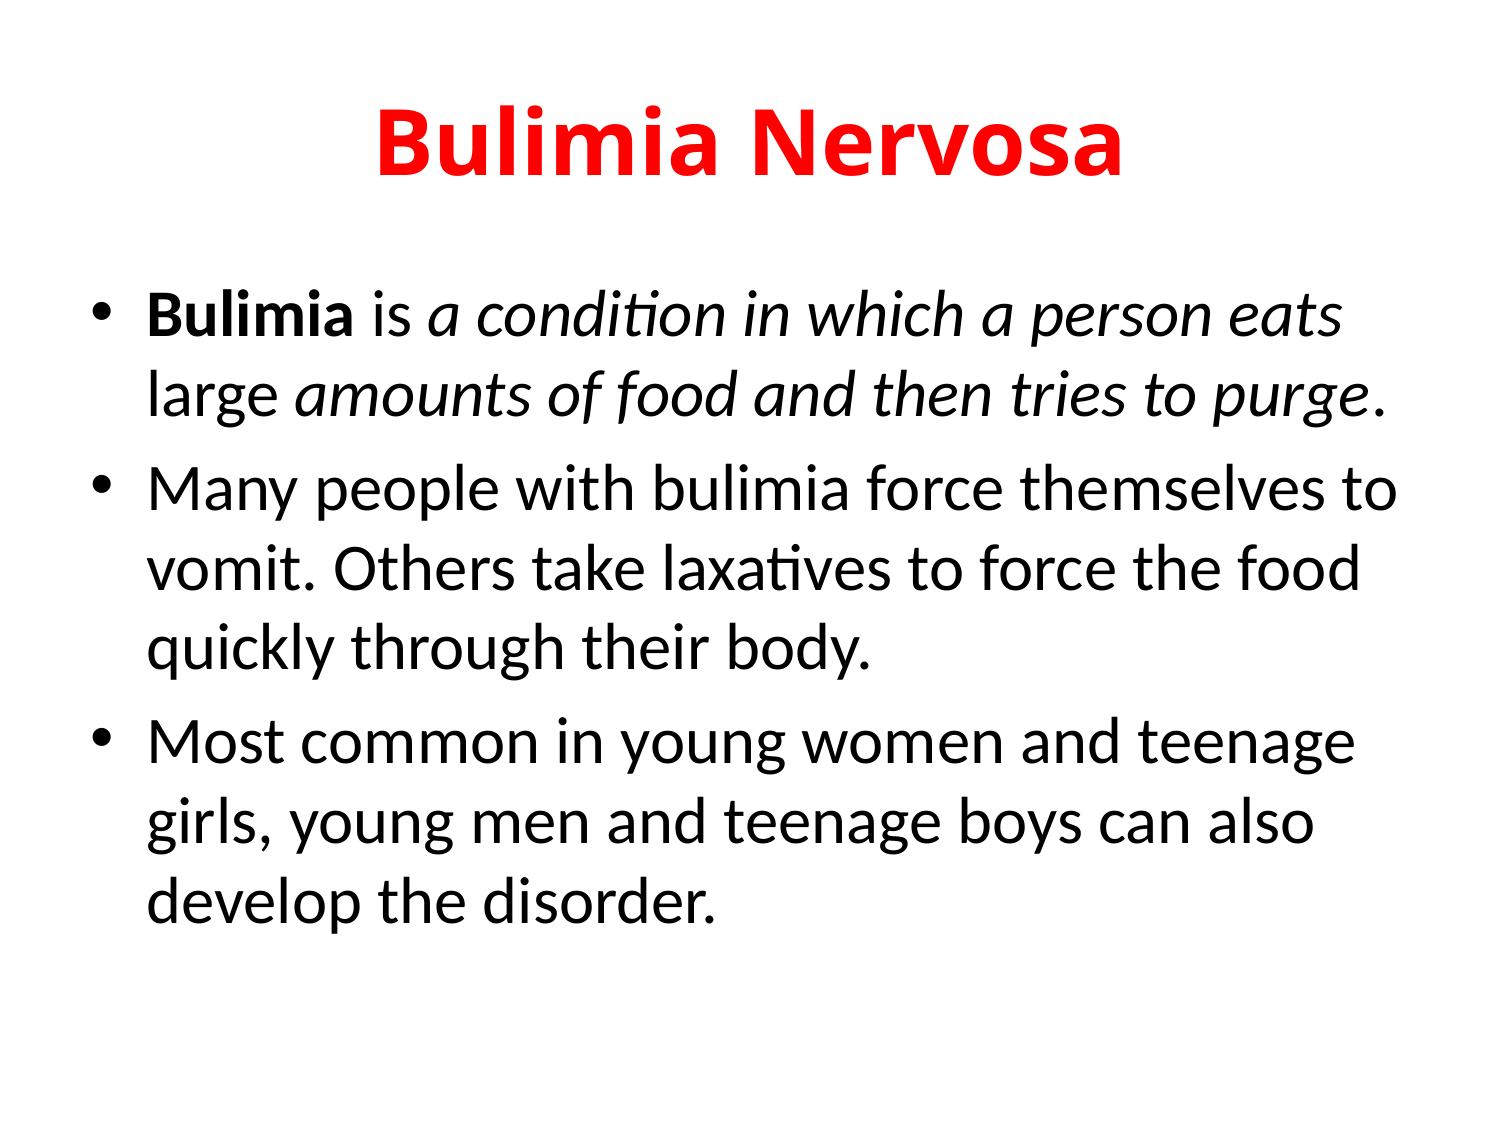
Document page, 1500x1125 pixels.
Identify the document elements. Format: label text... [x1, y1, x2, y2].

list Bulimia is a condition in which a person eats large amounts of food and then tries to purge. Many people with bulimia force themselves to vomit. Others take laxatives to force the food quickly through their body. Most common in young women and teenage girls, young men and teenage boys can also develop the disorder. [75, 262, 1425, 1005]
title Bulimia Nervosa [75, 45, 1425, 233]
